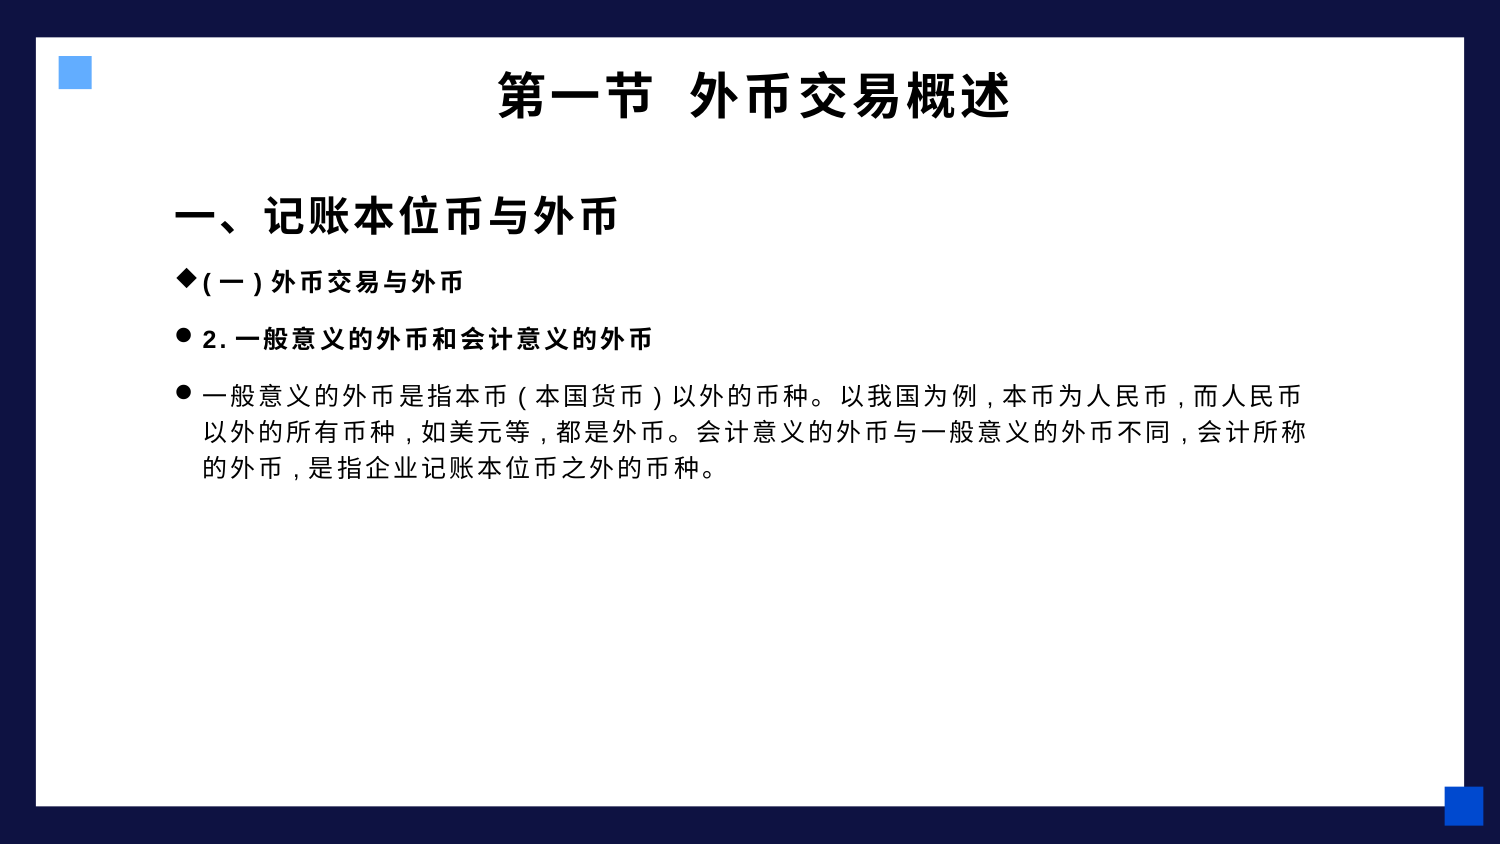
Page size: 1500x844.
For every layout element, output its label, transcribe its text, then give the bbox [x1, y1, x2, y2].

list 一、记账本位币与外币 (一)外币交易与外币 2.一般意义的外币和会计意义的外币 一般意义的外币是指本币(本国货币)以外的币种。以我国为例,本币为人民币,而人民币以外的所有币种,如美元等,都是外币。会计意义的外币与一般意义的外币不同,会计所称的外币,是指企业记账本位币之外的币种。 [157, 179, 1343, 604]
title 第一节 外币交易概述 [159, 43, 1344, 133]
